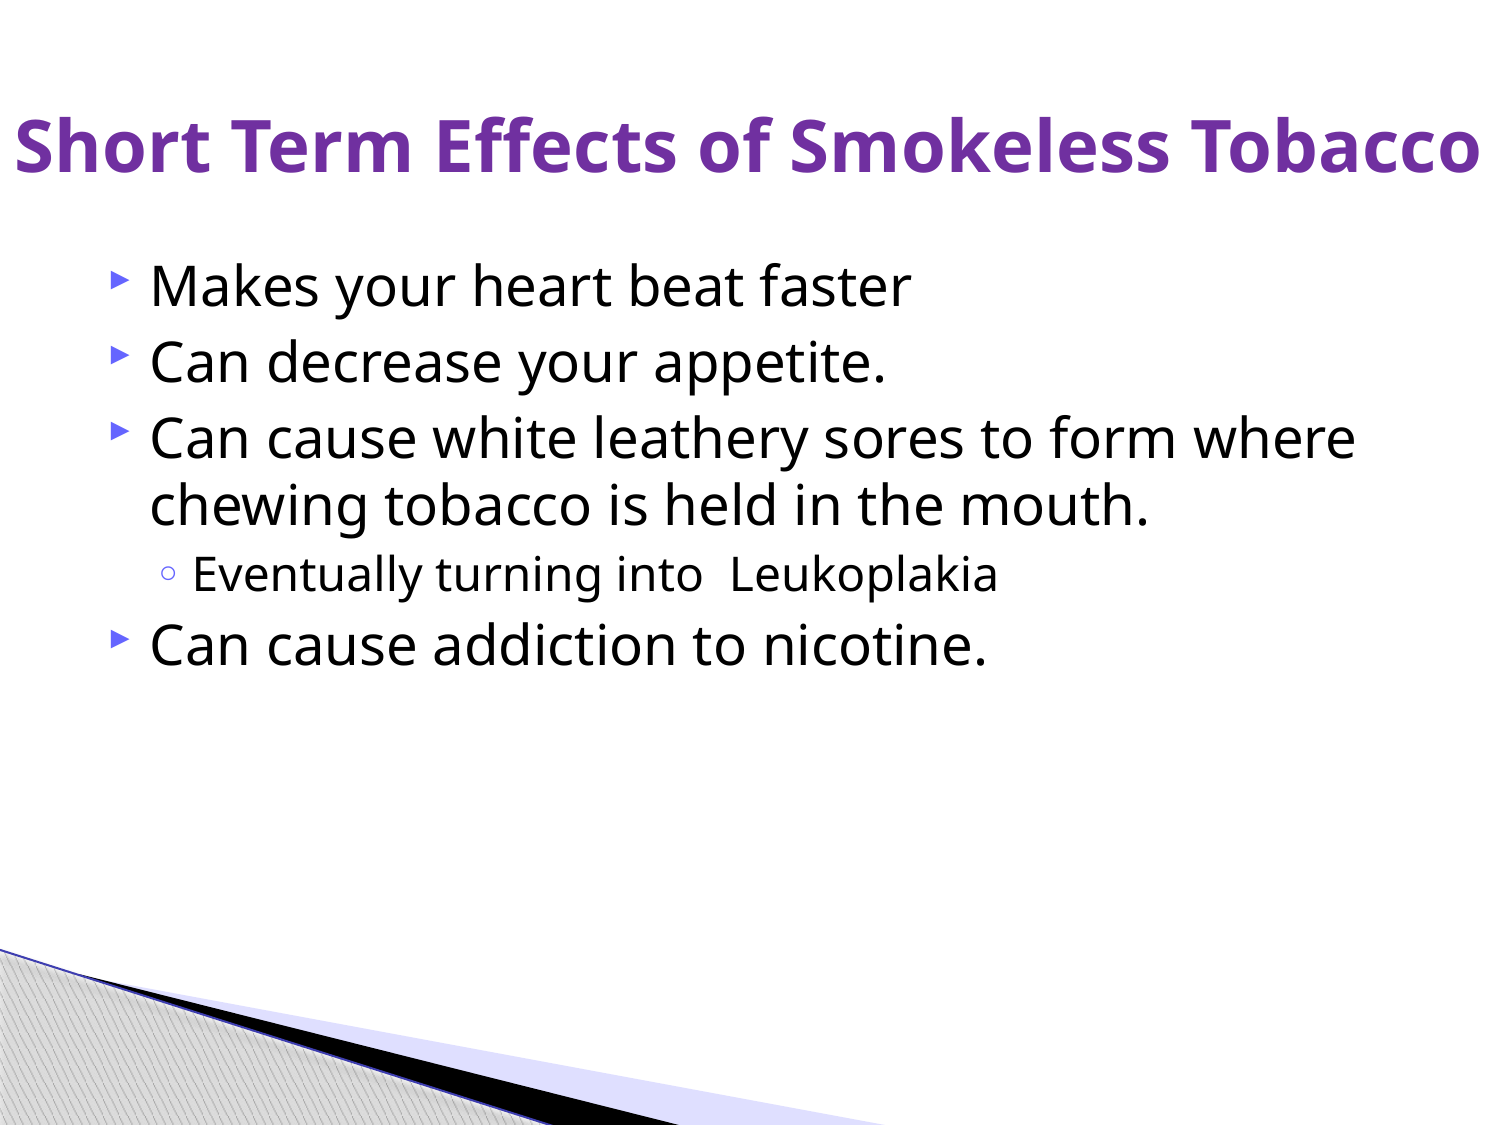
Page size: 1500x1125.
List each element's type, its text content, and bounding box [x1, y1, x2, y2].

title Short Term Effects of Smokeless Tobacco [0, 50, 1500, 238]
list Makes your heart beat faster Can decrease your appetite. Can cause white leathery sores to form where chewing tobacco is held in the mouth. Eventually turning into Leukoplakia Can cause addiction to nicotine. [75, 243, 1425, 986]
